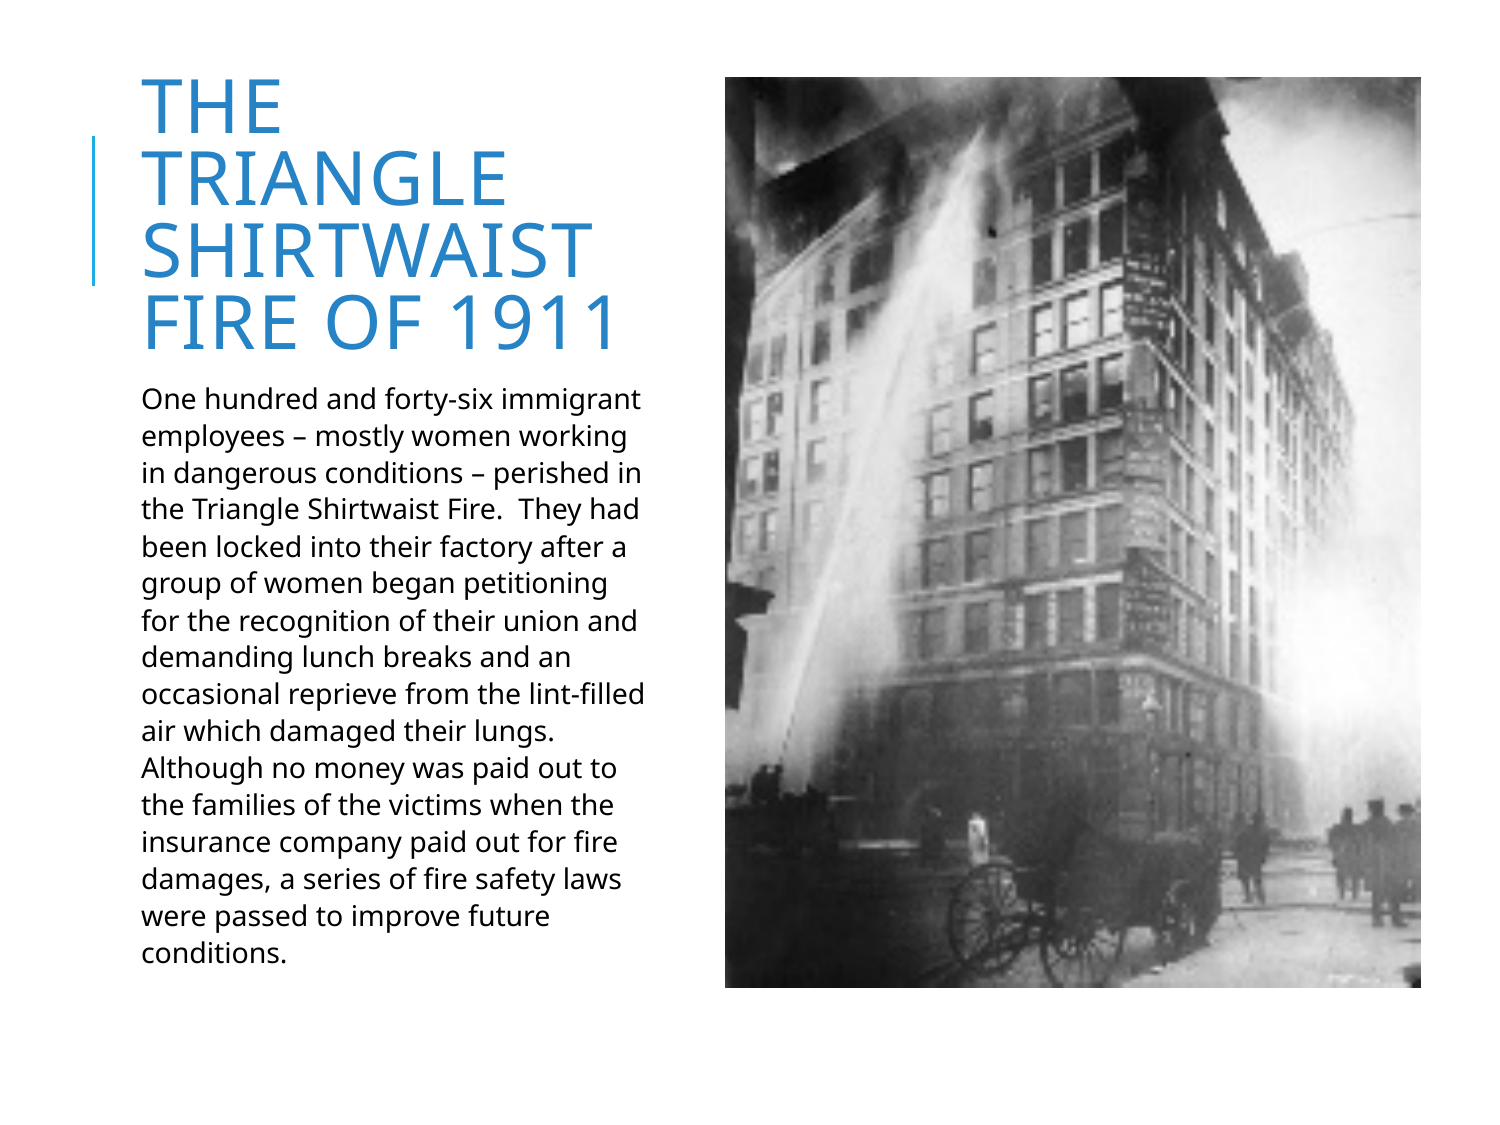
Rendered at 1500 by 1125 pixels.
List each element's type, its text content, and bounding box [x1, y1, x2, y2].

list One hundred and forty-six immigrant employees – mostly women working in dangerous conditions – perished in the Triangle Shirtwaist Fire. They had been locked into their factory after a group of women began petitioning for the recognition of their union and demanding lunch breaks and an occasional reprieve from the lint-filled air which damaged their lungs. Although no money was paid out to the families of the victims when the insurance company paid out for fire damages, a series of fire safety laws were passed to improve future conditions. [126, 370, 666, 988]
title The triangle shirtwaist fire of 1911 [126, 77, 666, 363]
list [724, 77, 1421, 988]
